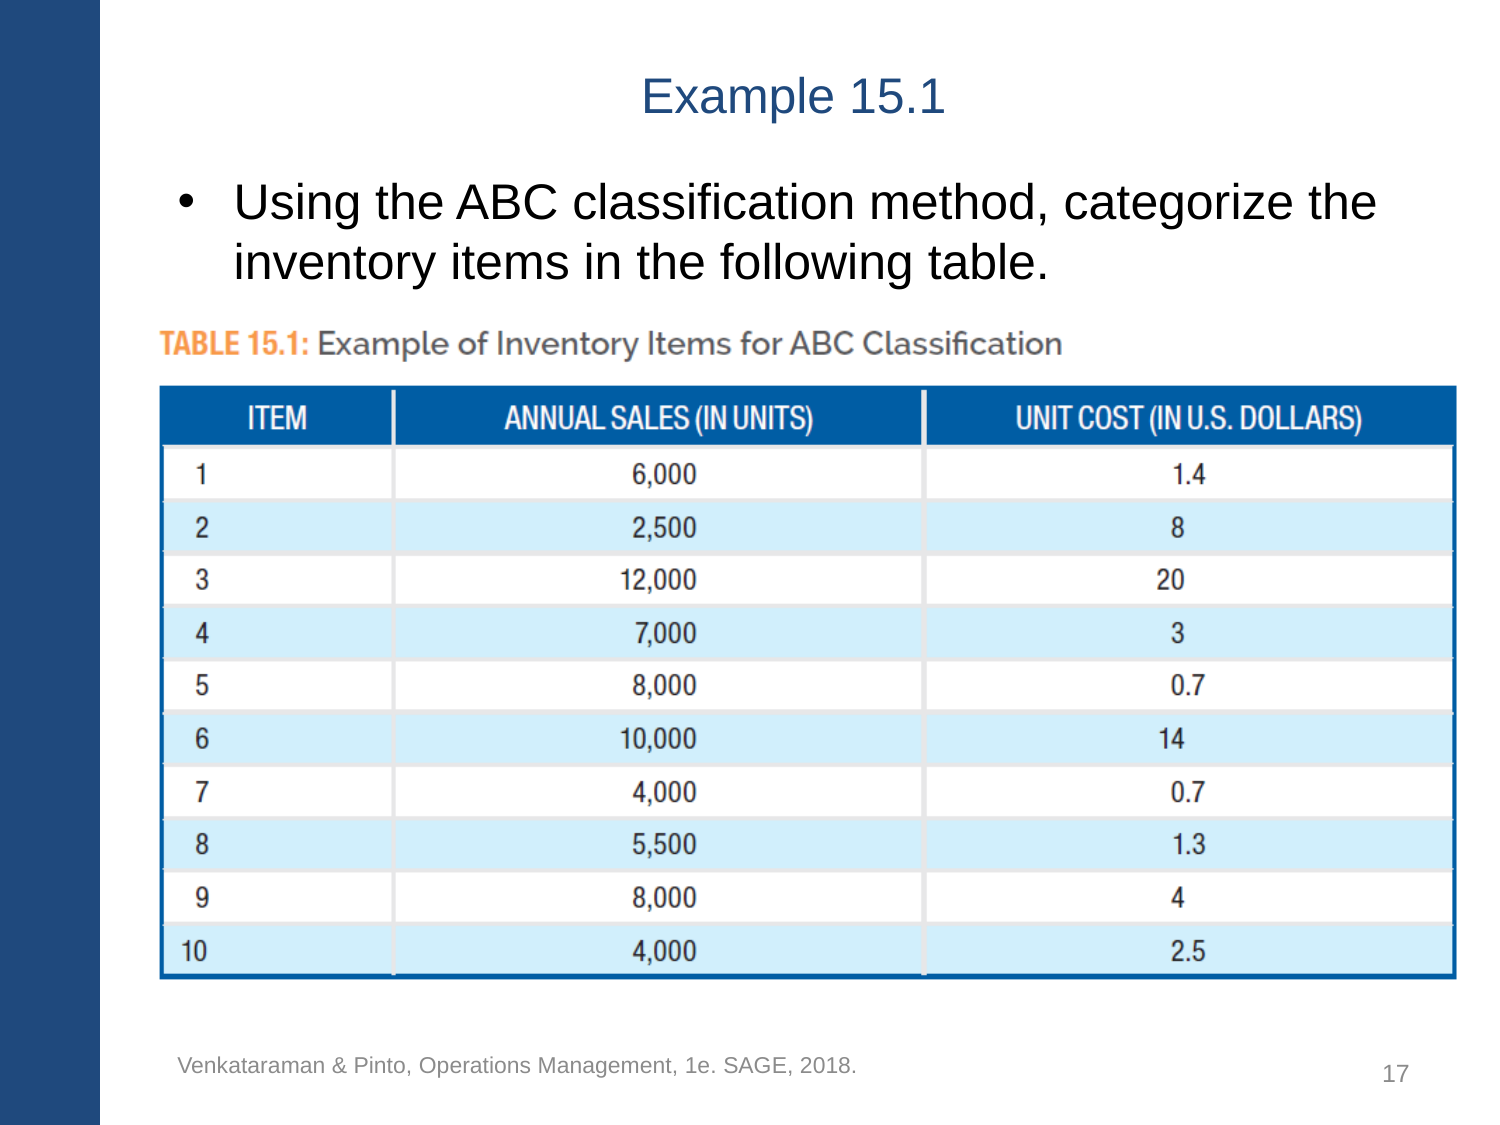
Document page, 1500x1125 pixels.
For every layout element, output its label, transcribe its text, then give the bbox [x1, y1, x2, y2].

footer Venkataraman & Pinto, Operations Management, 1e. SAGE, 2018. [162, 1042, 1313, 1103]
slide_number 17 [1350, 1042, 1425, 1103]
list Using the ABC classification method, categorize the inventory items in the following table. [162, 162, 1425, 323]
title Example 15.1 [162, 24, 1425, 162]
picture [149, 324, 1475, 988]
